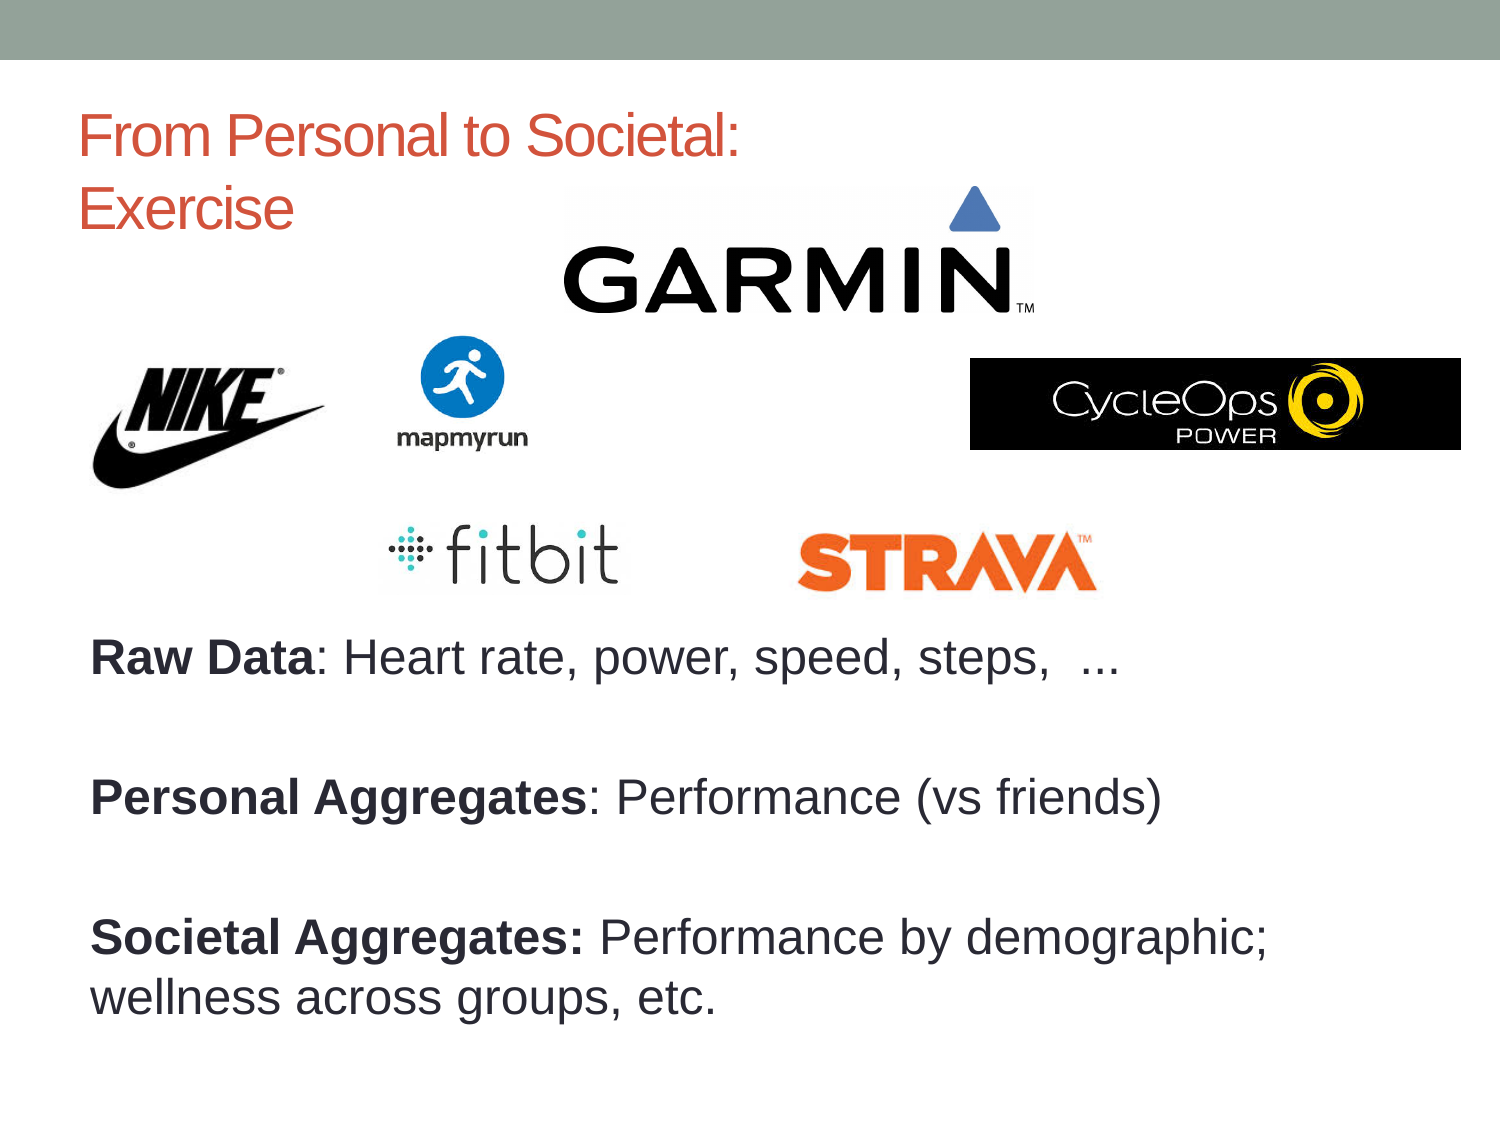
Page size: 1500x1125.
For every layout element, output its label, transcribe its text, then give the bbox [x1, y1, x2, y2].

picture [377, 511, 631, 595]
title From Personal to Societal: Exercise [62, 87, 1413, 250]
list Raw Data: Heart rate, power, speed, steps, ... Personal Aggregates: Performance (vs friends) Societal Aggregates: Performance by demographic; wellness across groups, etc. [75, 616, 1425, 1125]
picture [377, 308, 548, 479]
picture [564, 186, 1034, 314]
picture [62, 312, 359, 507]
picture [770, 456, 1126, 659]
picture [970, 358, 1461, 451]
